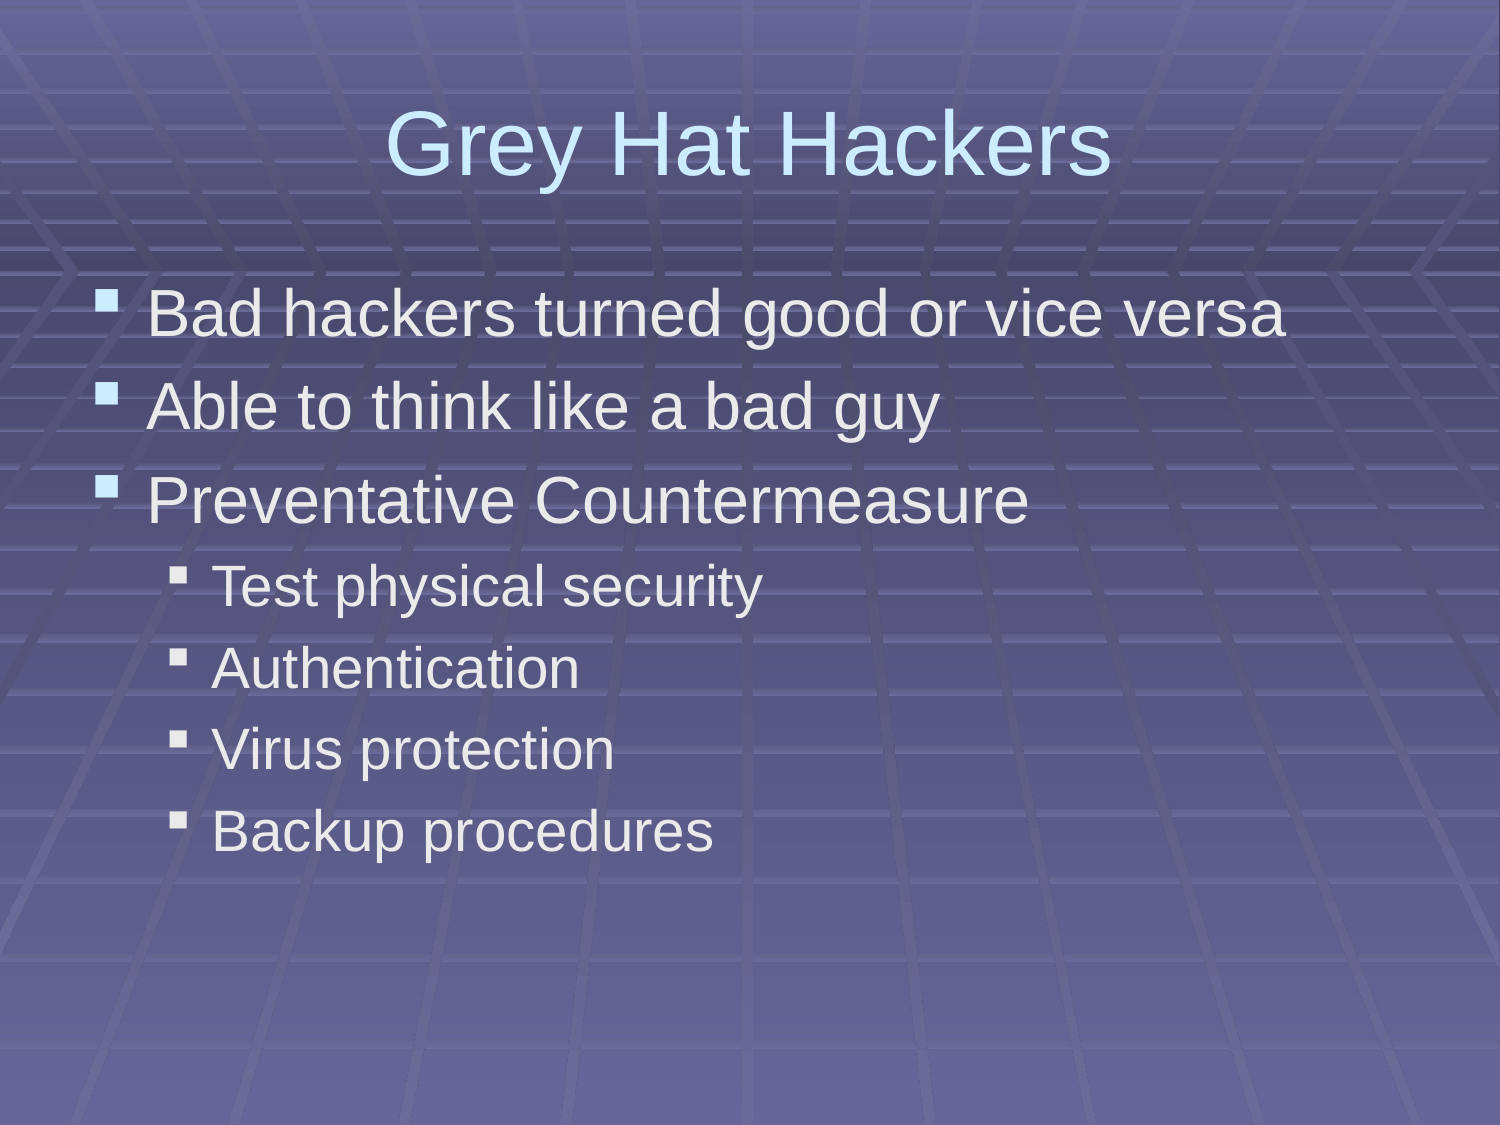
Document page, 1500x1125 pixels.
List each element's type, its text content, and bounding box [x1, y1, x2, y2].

list Bad hackers turned good or vice versa Able to think like a bad guy Preventative Countermeasure Test physical security Authentication Virus protection Backup procedures [74, 262, 1425, 1000]
title Grey Hat Hackers [74, 44, 1425, 233]
